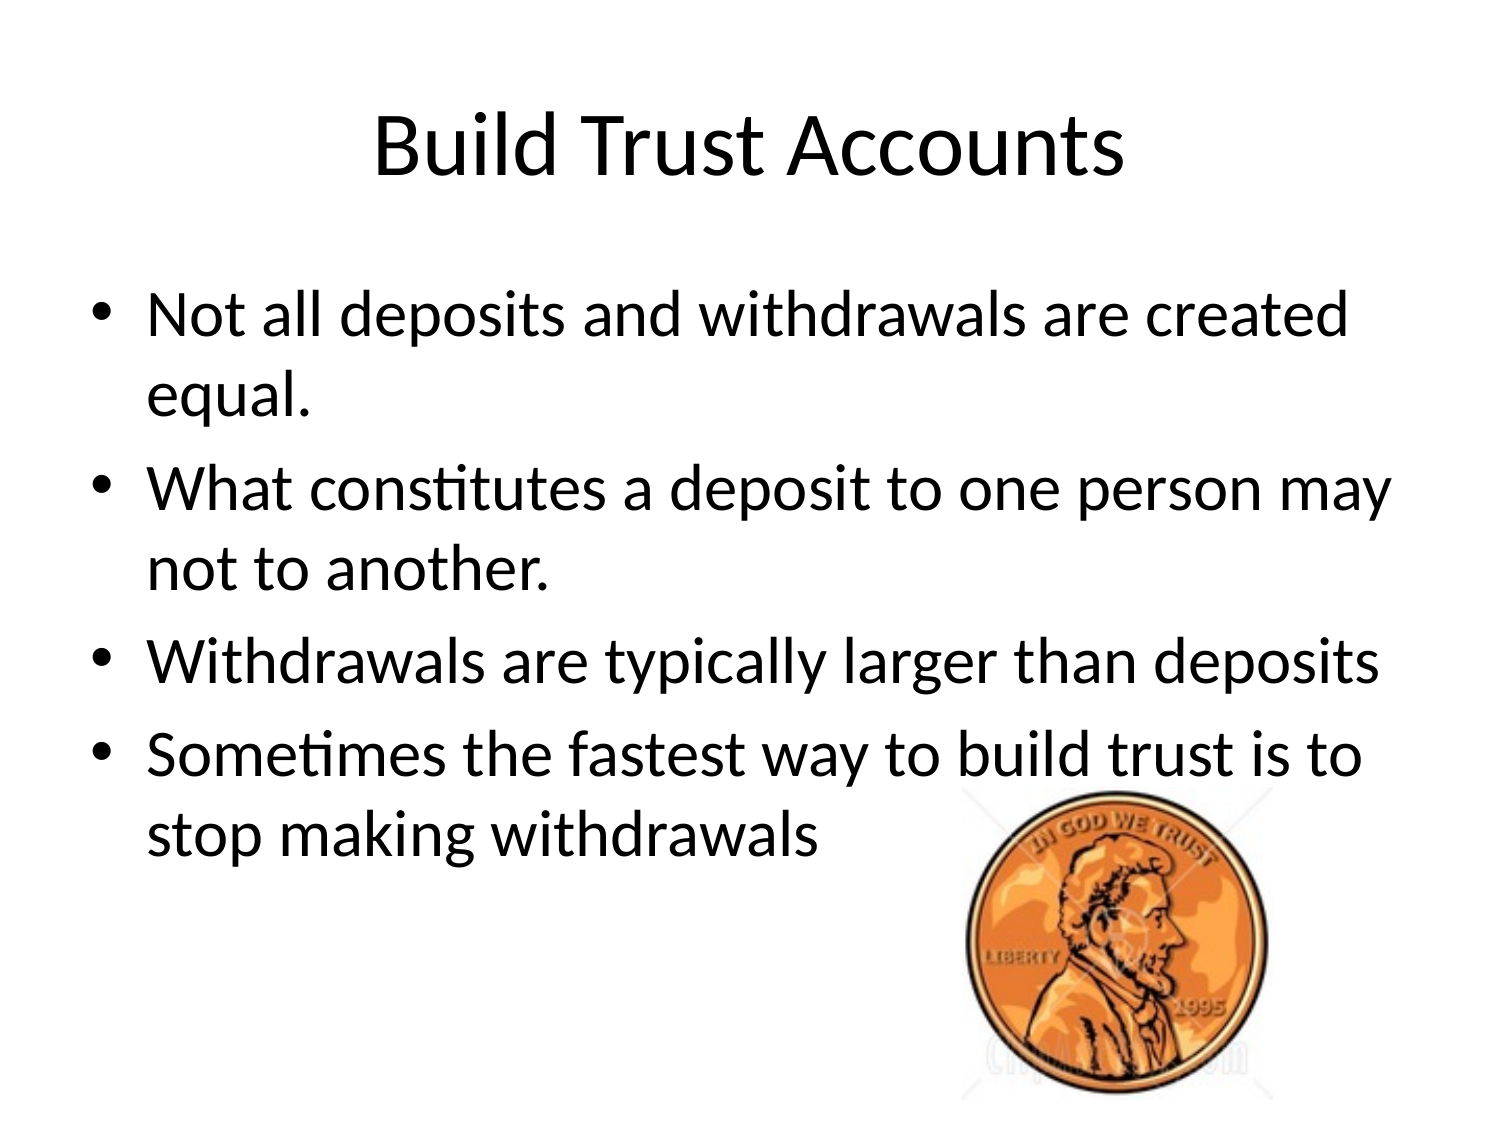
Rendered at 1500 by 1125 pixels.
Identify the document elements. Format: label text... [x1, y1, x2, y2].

list Not all deposits and withdrawals are created equal. What constitutes a deposit to one person may not to another. Withdrawals are typically larger than deposits Sometimes the fastest way to build trust is to stop making withdrawals [75, 262, 1425, 1005]
picture [962, 787, 1274, 1101]
title Build Trust Accounts [75, 45, 1425, 233]
